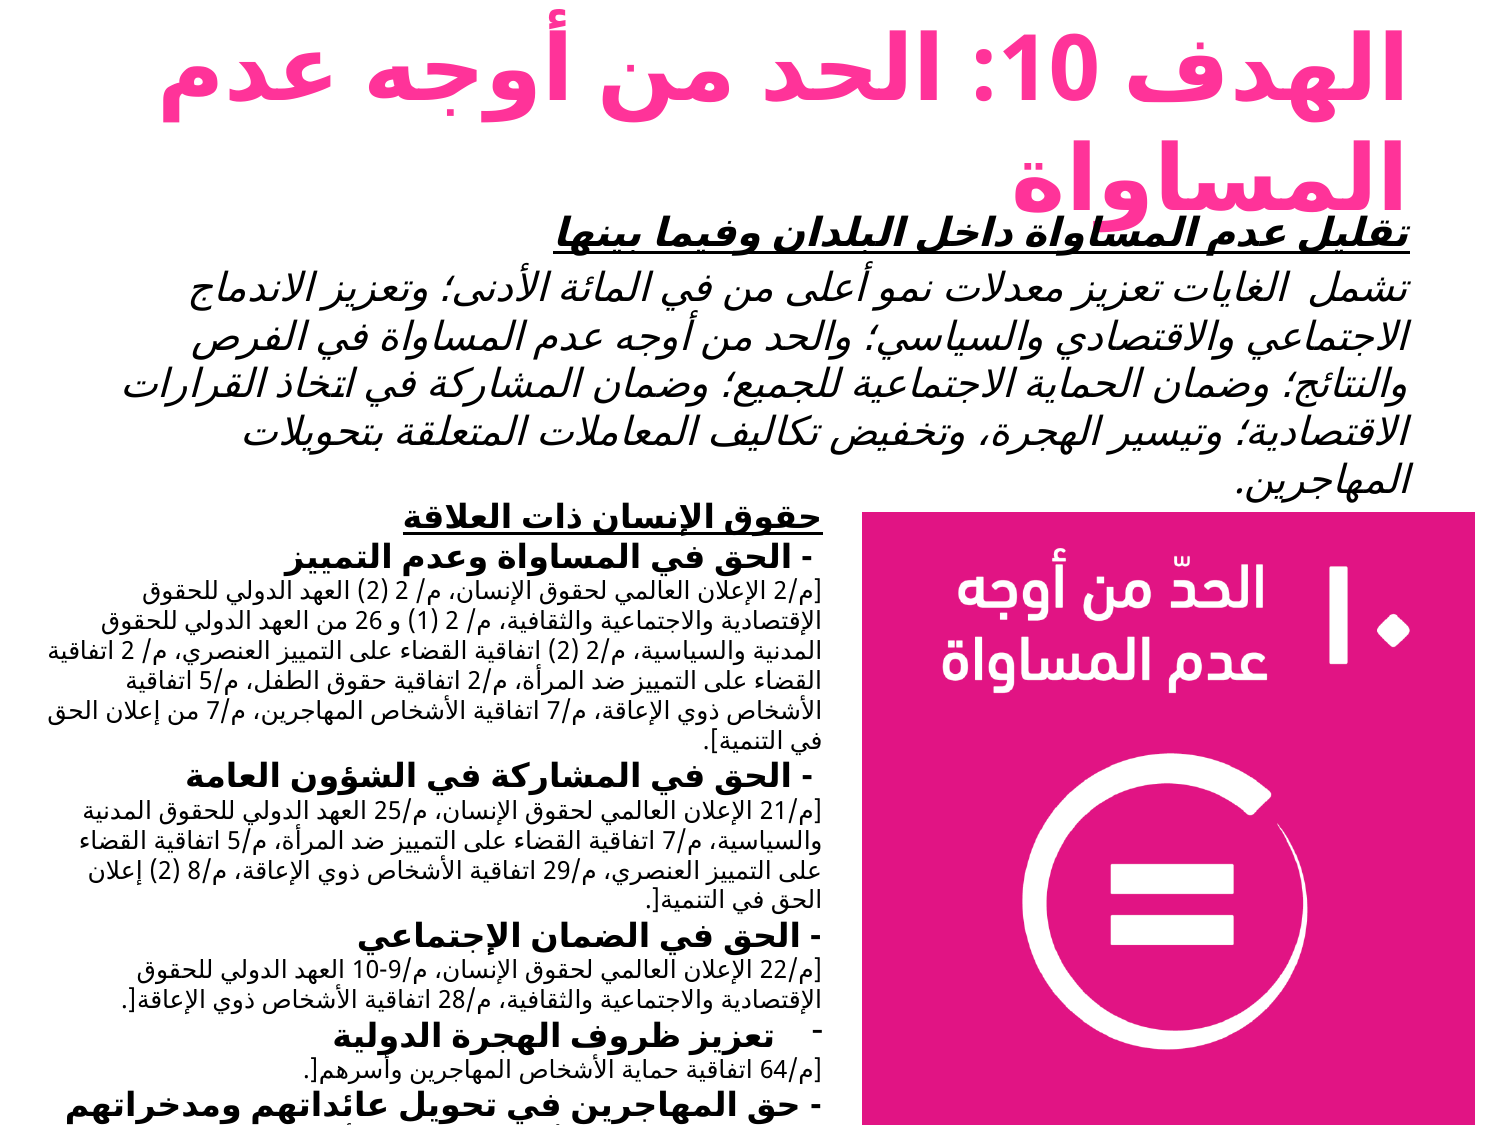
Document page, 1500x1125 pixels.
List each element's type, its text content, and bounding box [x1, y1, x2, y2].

list تقليل عدم المساواة داخل البلدان وفيما بينها تشمل الغايات تعزيز معدلات نمو أعلى من في المائة الأدنى؛ وتعزيز الاندماج الاجتماعي والاقتصادي والسياسي؛ والحد من أوجه عدم المساواة في الفرص والنتائج؛ وضمان الحماية الاجتماعية للجميع؛ وضمان المشاركة في اتخاذ القرارات الاقتصادية؛ وتيسير الهجرة، وتخفيض تكاليف المعاملات المتعلقة بتحويلات المهاجرين. [75, 198, 1425, 512]
picture [862, 512, 1476, 1125]
title الهدف 10: الحد من أوجه عدم المساواة [75, 24, 1425, 198]
text_box حقوق الإنسان ذات العلاقة - الحق في المساواة وعدم التمييز [م/2 الإعلان العالمي لحقوق الإنسان، م/ 2 (2) العهد الدولي للحقوق الإقتصادية والاجتماعية والثقافية، م/ 2 (1) و 26 من العهد الدولي للحقوق المدنية والسياسية، م/2 (2) اتفاقية القضاء على التمييز العنصري، م/ 2 اتفاقية القضاء على التمييز ضد المرأة، م/2 اتفاقية حقوق الطفل، م/5 اتفاقية الأشخاص ذوي الإعاقة، م/7 اتفاقية الأشخاص المهاجرين، م/7 من إعلان الحق في التنمية]. - الحق في المشاركة في الشؤون العامة [م/21 الإعلان العالمي لحقوق الإنسان، م/25 العهد الدولي للحقوق المدنية والسياسية، م/7 اتفاقية القضاء على التمييز ضد المرأة، م/5 اتفاقية القضاء على التمييز العنصري، م/29 اتفاقية الأشخاص ذوي الإعاقة، م/8 (2) إعلان الحق في التنمية[. - الحق في الضمان الإجتماعي [م/22 الإعلان العالمي لحقوق الإنسان، م/9-10 العهد الدولي للحقوق الإقتصادية والاجتماعية والثقافية، م/28 اتفاقية الأشخاص ذوي الإعاقة[. تعزيز ظروف الهجرة الدولية [م/64 اتفاقية حماية الأشخاص المهاجرين وأسرهم[. - حق المهاجرين في تحويل عائداتهم ومدخراتهم [م/47 (1) اتفاقية حماية الأشخاص المهاجرين وأسرهم[. [24, 487, 838, 1125]
